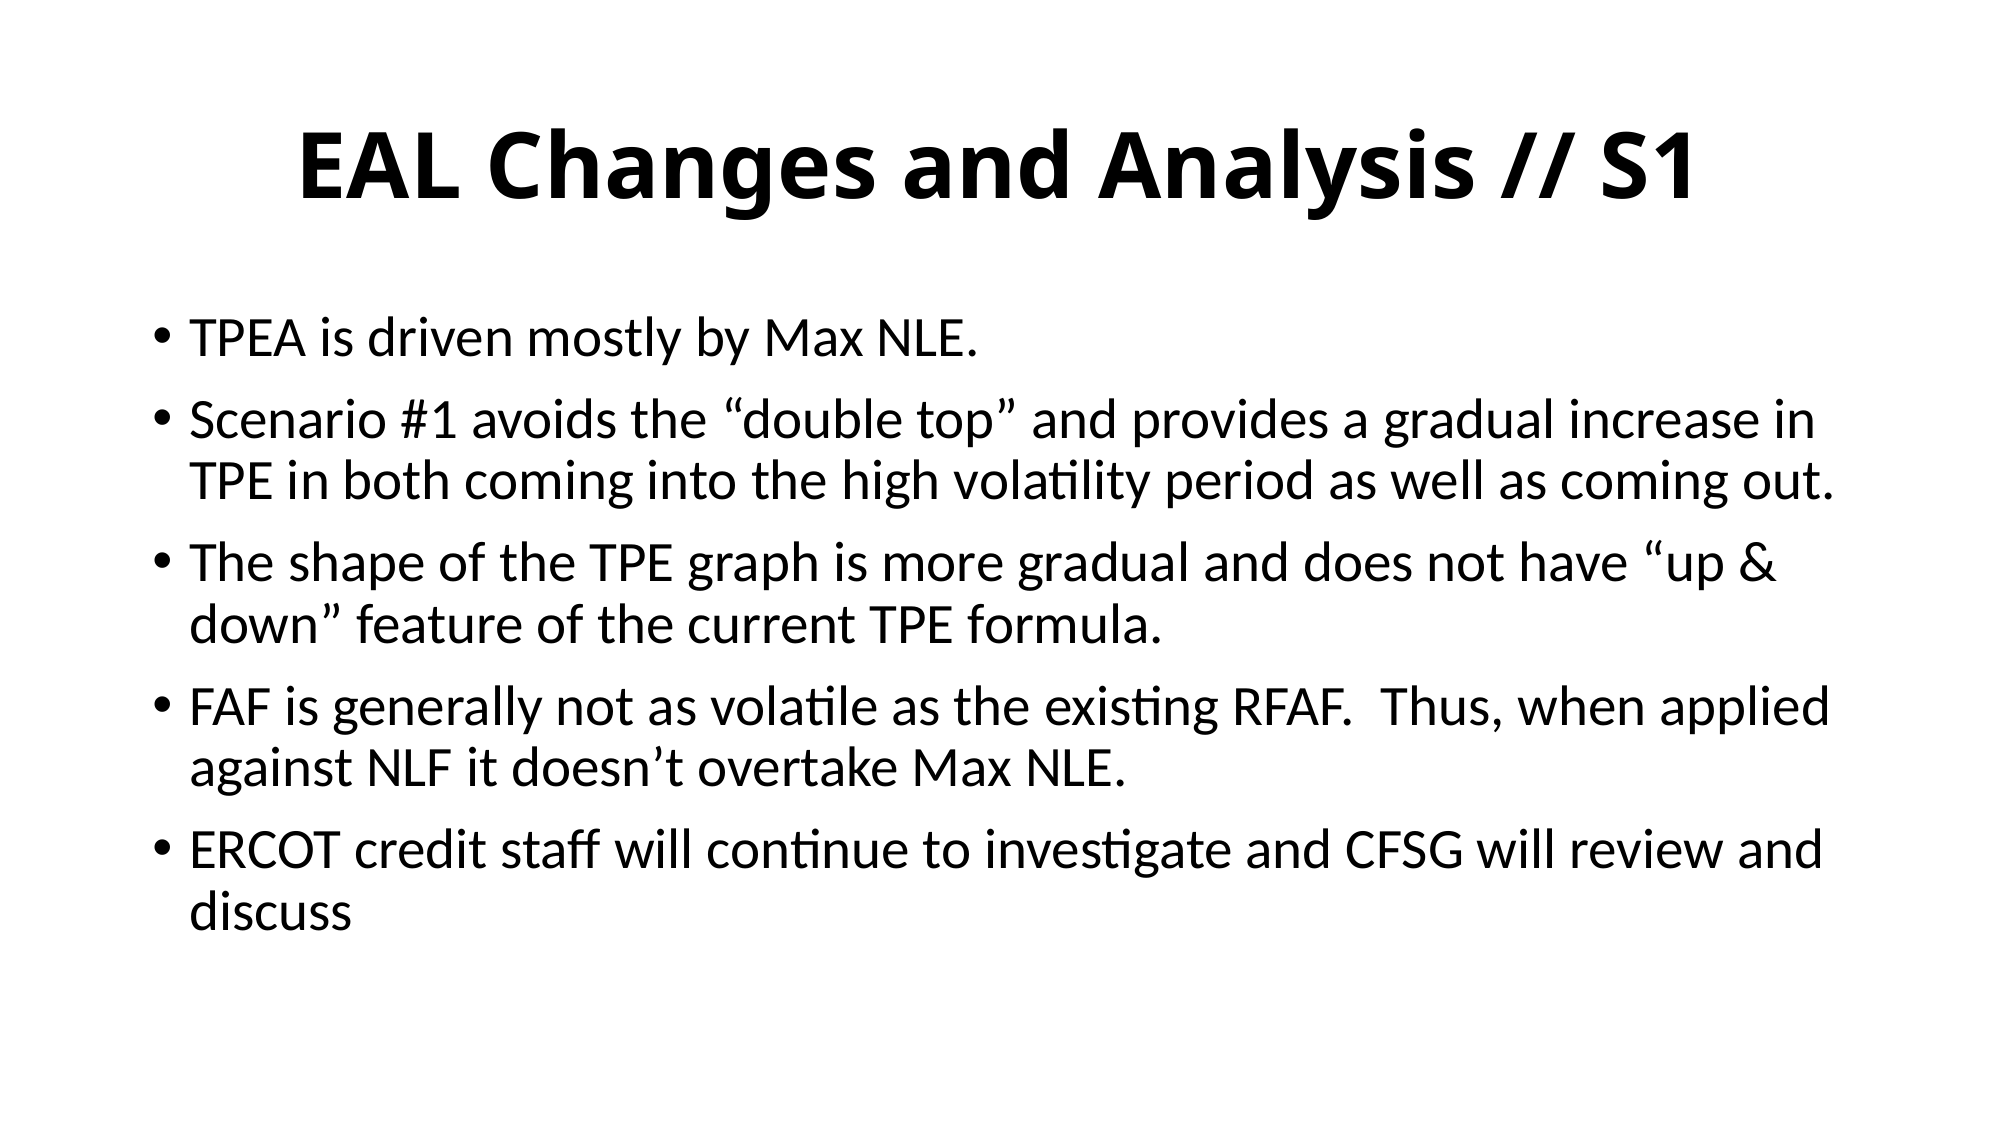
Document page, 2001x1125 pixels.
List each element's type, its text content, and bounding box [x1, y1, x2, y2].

list TPEA is driven mostly by Max NLE. Scenario #1 avoids the “double top” and provides a gradual increase in TPE in both coming into the high volatility period as well as coming out. The shape of the TPE graph is more gradual and does not have “up & down” feature of the current TPE formula. FAF is generally not as volatile as the existing RFAF. Thus, when applied against NLF it doesn’t overtake Max NLE. ERCOT credit staff will continue to investigate and CFSG will review and discuss [137, 299, 1863, 1014]
title EAL Changes and Analysis // S1 [137, 59, 1863, 278]
